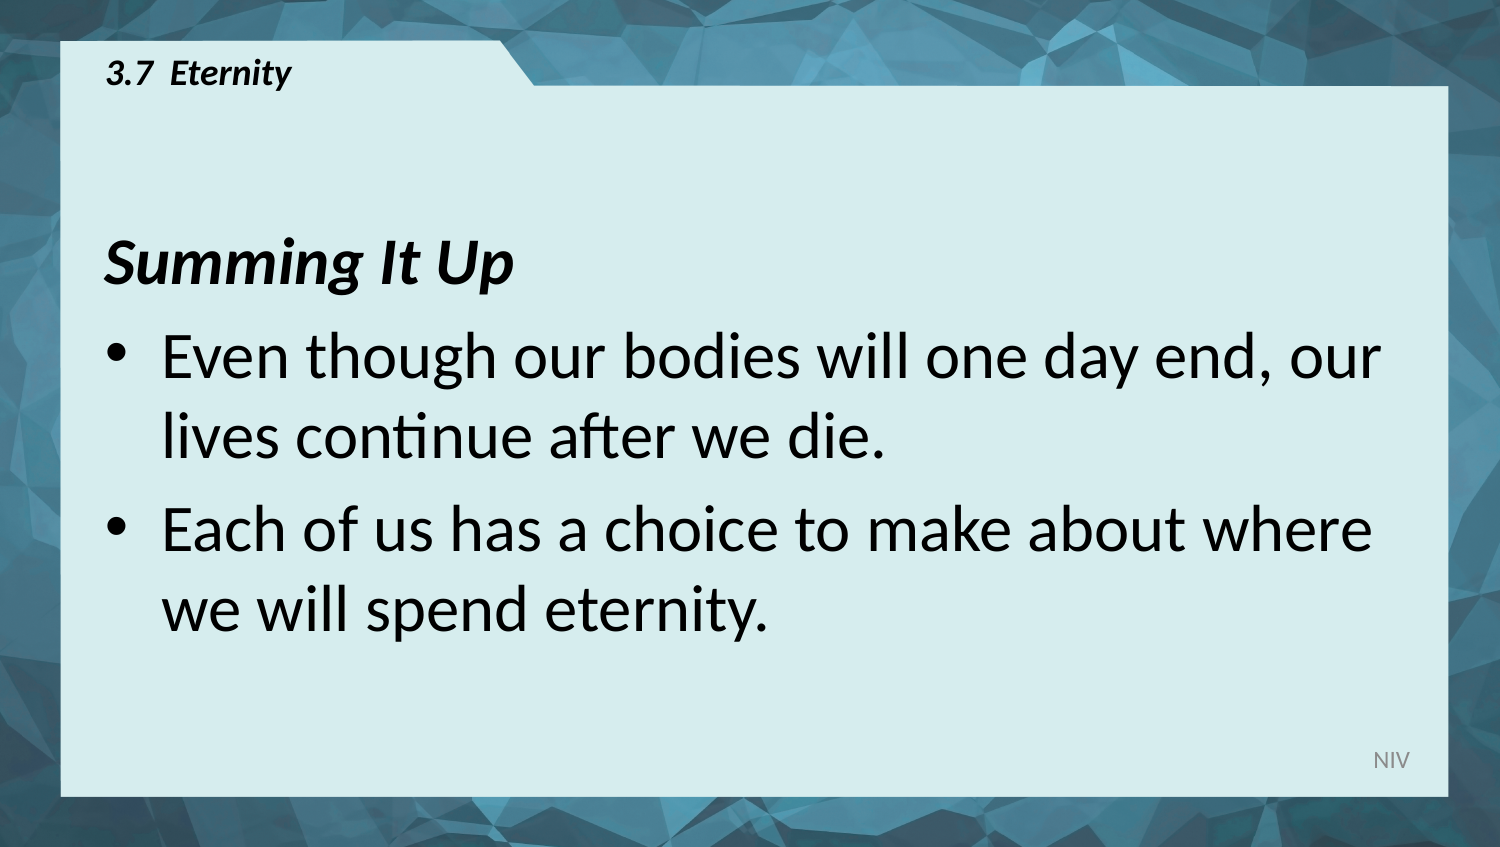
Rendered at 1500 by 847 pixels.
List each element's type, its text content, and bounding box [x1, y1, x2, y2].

title 3.7 Eternity [89, 33, 1420, 108]
list Summing It Up Even though our bodies will one day end, our lives continue after we die. Each of us has a choice to make about where we will spend eternity. [89, 141, 1403, 722]
footer NIV [950, 736, 1425, 782]
picture [0, 0, 1500, 847]
